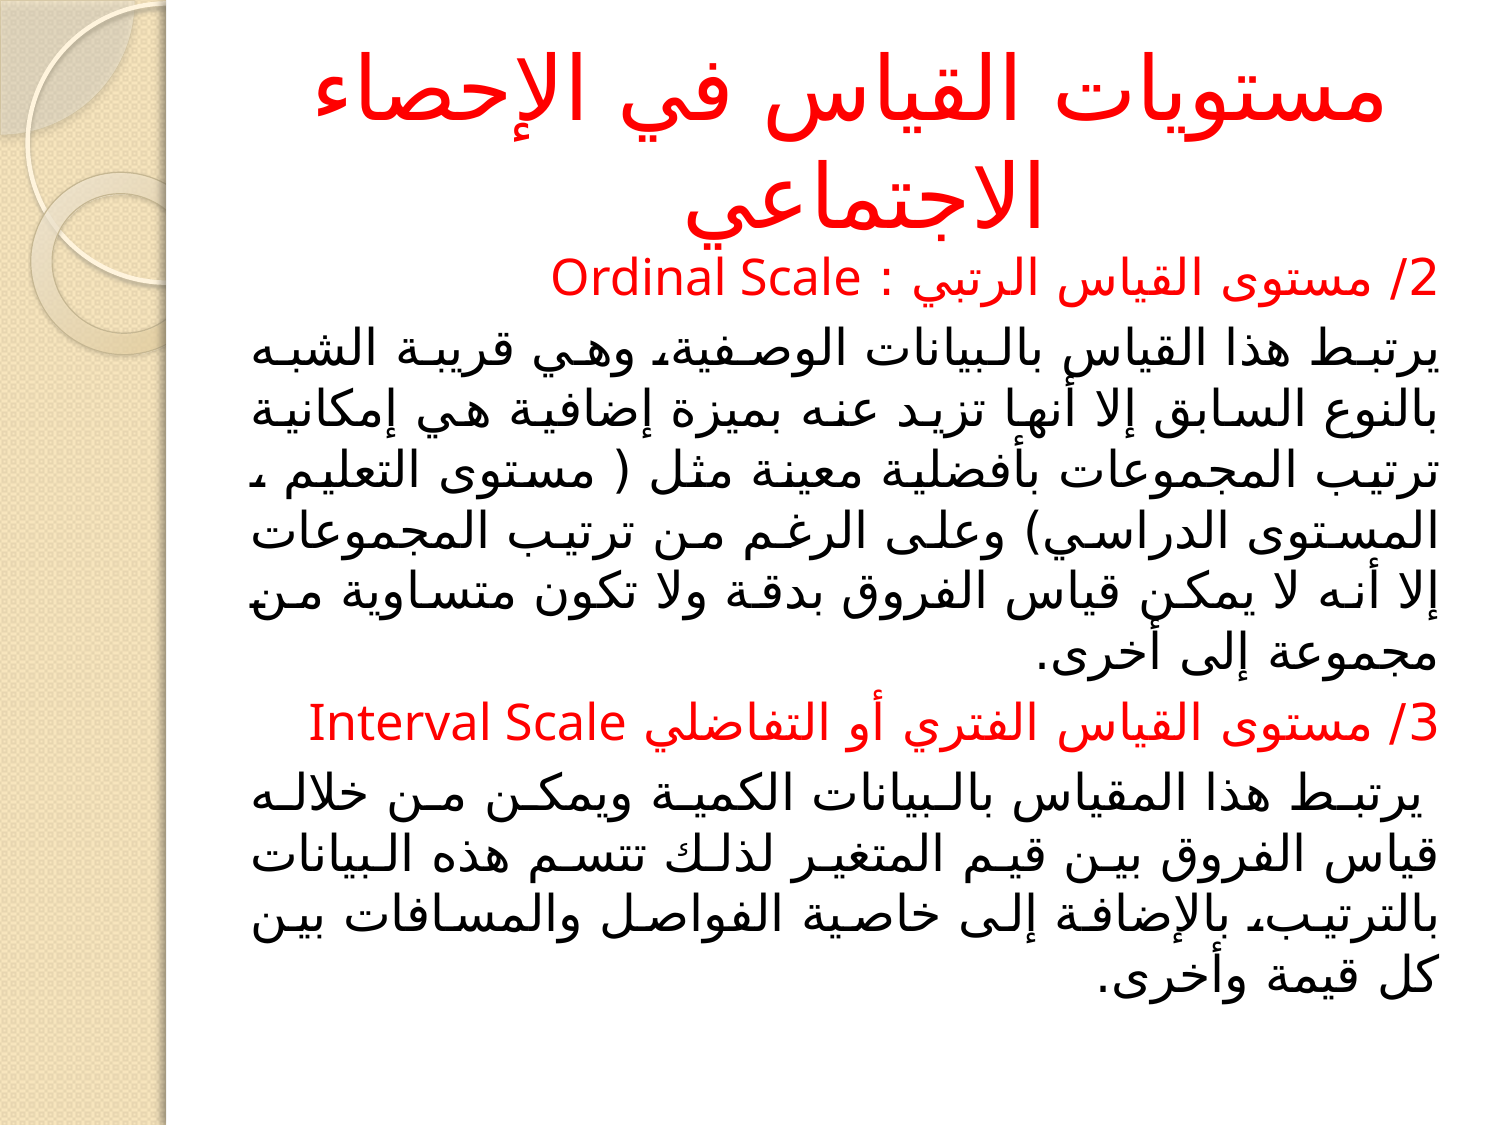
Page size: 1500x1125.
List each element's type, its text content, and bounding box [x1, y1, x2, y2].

list 2/ مستوى القياس الرتبي : Ordinal Scale يرتبط هذا القياس بالبيانات الوصفية، وهي قريبة الشبه بالنوع السابق إلا أنها تزيد عنه بميزة إضافية هي إمكانية ترتيب المجموعات بأفضلية معينة مثل ( مستوى التعليم ، المستوى الدراسي) وعلى الرغم من ترتيب المجموعات إلا أنه لا يمكن قياس الفروق بدقة ولا تكون متساوية من مجموعة إلى أخرى. 3/ مستوى القياس الفتري أو التفاضلي Interval Scale يرتبط هذا المقياس بالبيانات الكمية ويمكن من خلاله قياس الفروق بين قيم المتغير لذلك تتسم هذه البيانات بالترتيب، بالإضافة إلى خاصية الفواصل والمسافات بين كل قيمة وأخرى. [235, 237, 1466, 1025]
title مستويات القياس في الإحصاء الاجتماعي [235, 45, 1466, 233]
